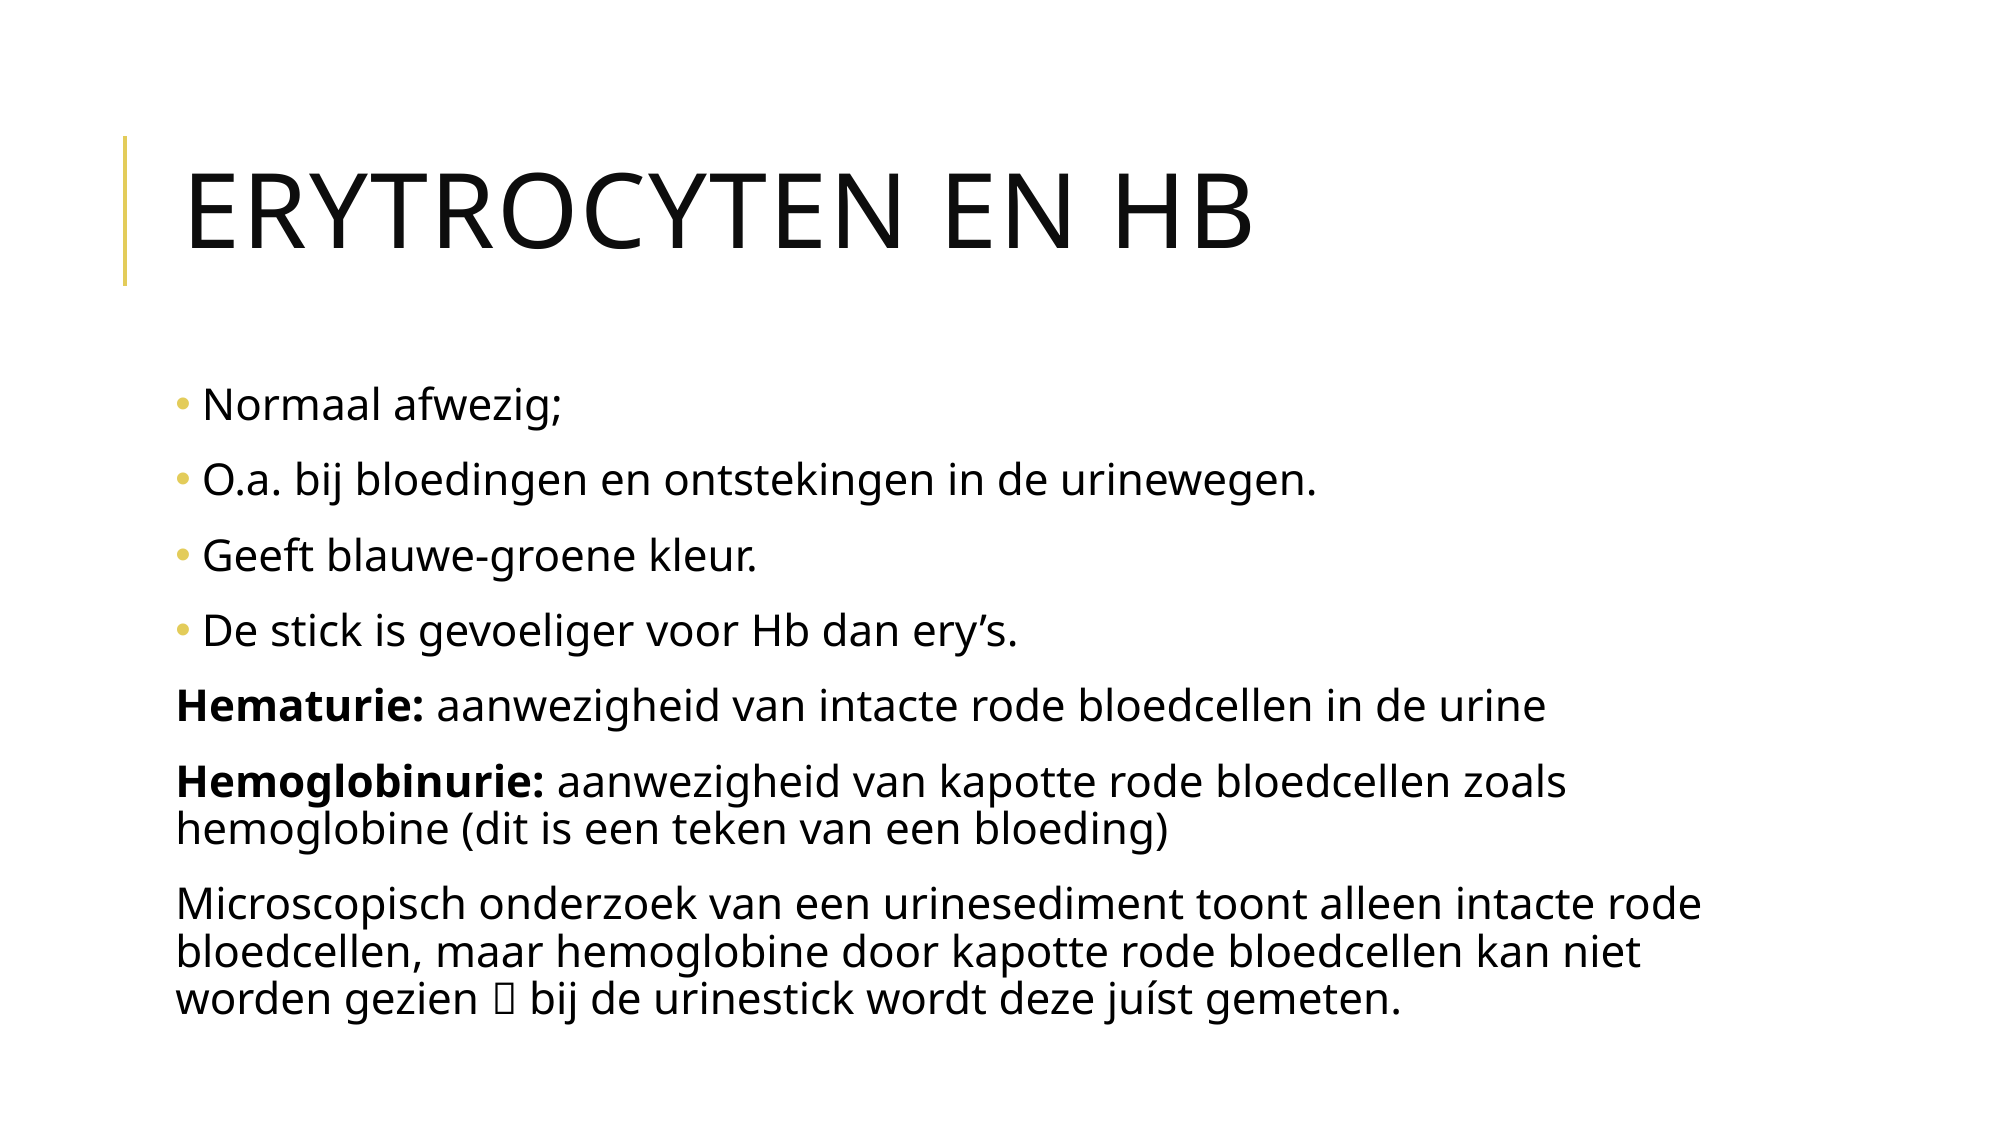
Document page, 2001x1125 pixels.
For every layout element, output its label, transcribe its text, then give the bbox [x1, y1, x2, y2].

title Erytrocyten en HB [168, 96, 1763, 342]
list Normaal afwezig; O.a. bij bloedingen en ontstekingen in de urinewegen. Geeft blauwe-groene kleur. De stick is gevoeliger voor Hb dan ery’s. Hematurie: aanwezigheid van intacte rode bloedcellen in de urine Hemoglobinurie: aanwezigheid van kapotte rode bloedcellen zoals hemoglobine (dit is een teken van een bloeding) Microscopisch onderzoek van een urinesediment toont alleen intacte rode bloedcellen, maar hemoglobine door kapotte rode bloedcellen kan niet worden gezien  bij de urinestick wordt deze juíst gemeten. [168, 375, 1763, 1035]
